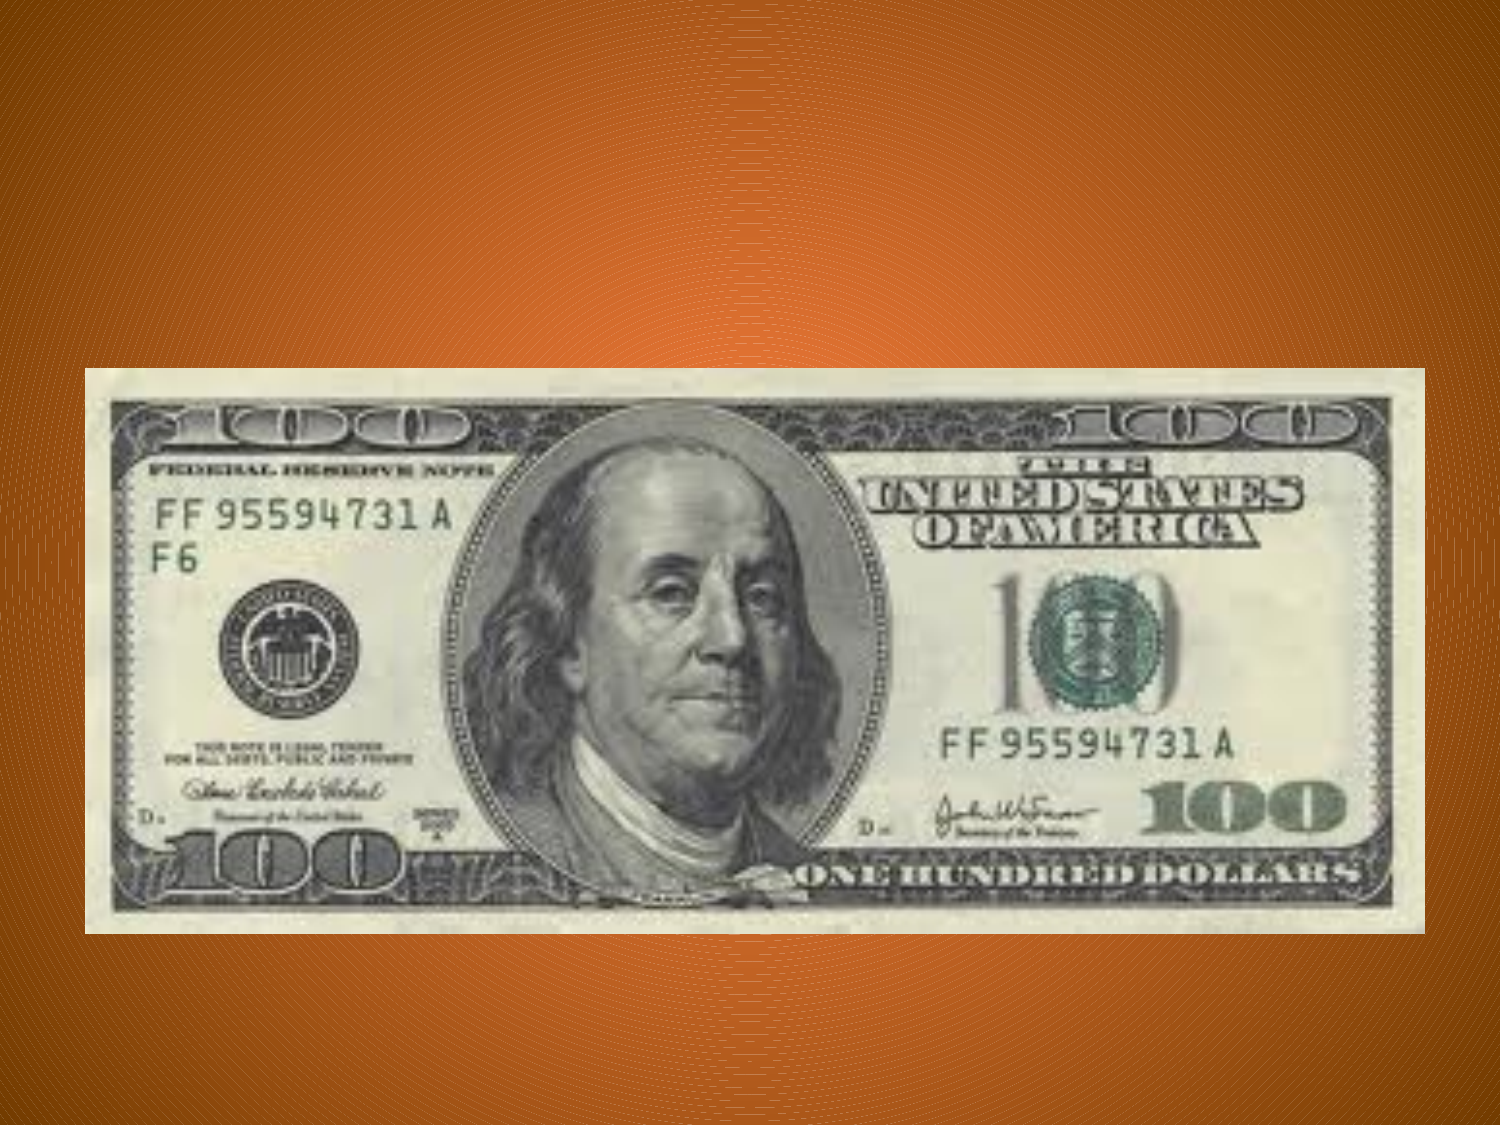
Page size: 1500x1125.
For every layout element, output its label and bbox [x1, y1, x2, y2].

picture [85, 368, 1426, 934]
